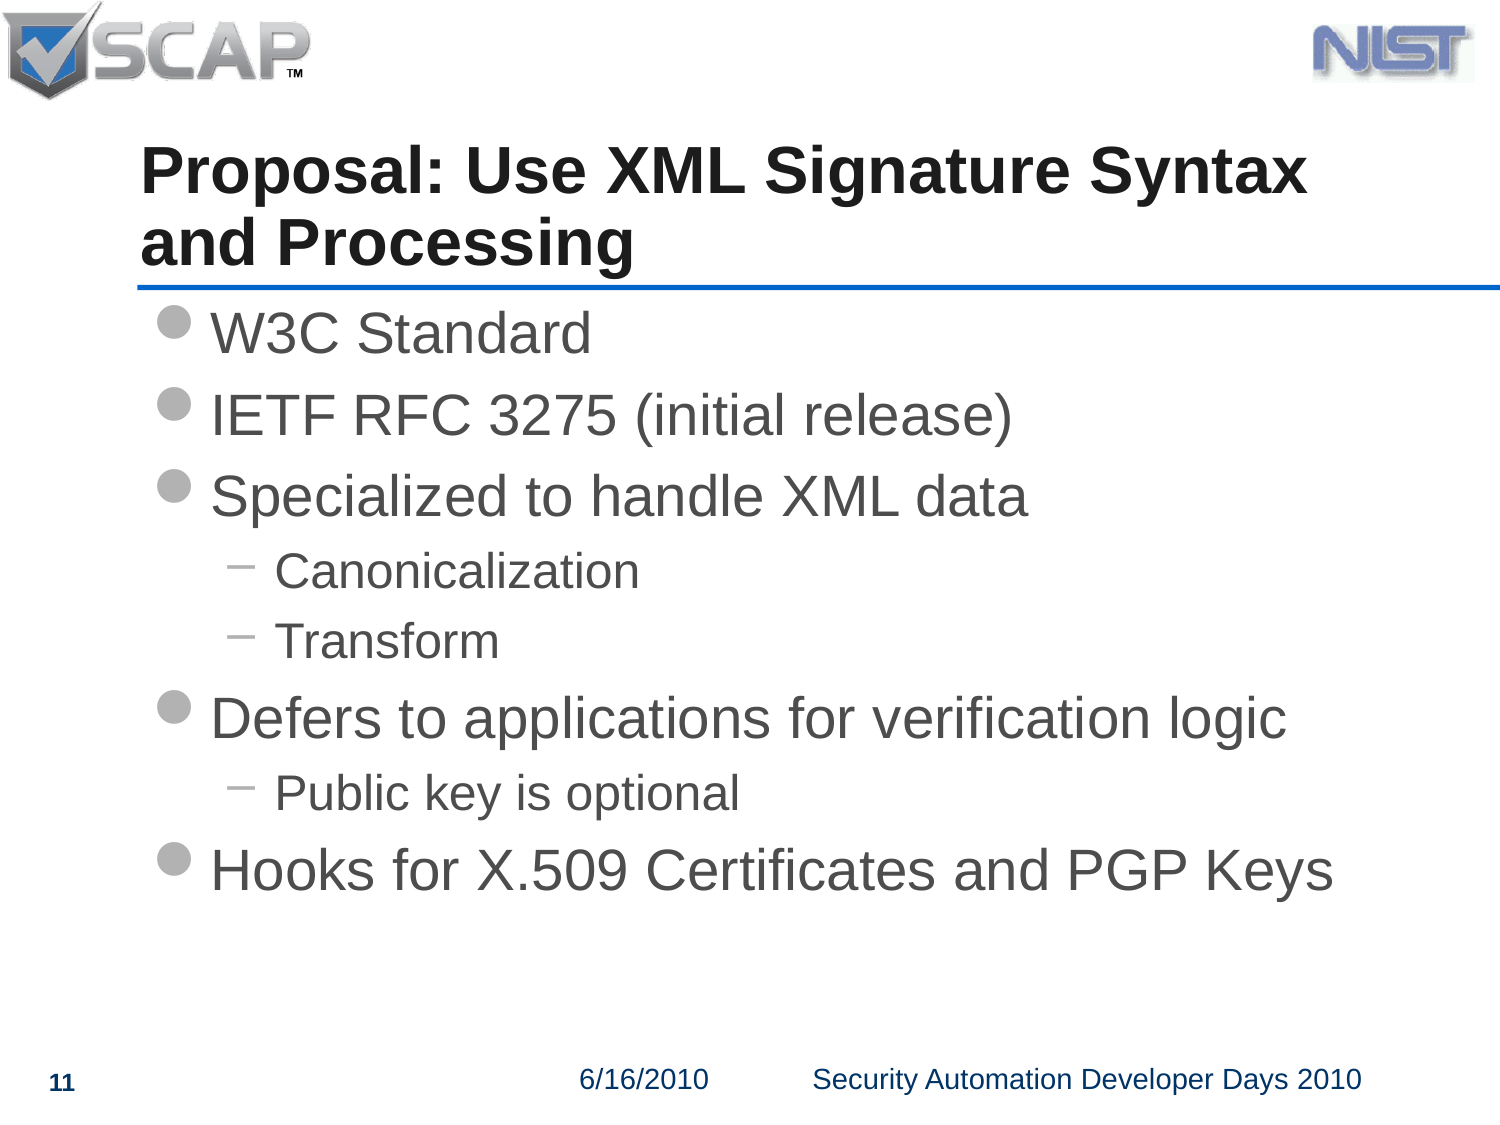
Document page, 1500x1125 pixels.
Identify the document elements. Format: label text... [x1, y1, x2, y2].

footer Security Automation Developer Days 2010 [749, 1024, 1426, 1104]
picture [1312, 24, 1475, 83]
title Proposal: Use XML Signature Syntax and Processing [124, 99, 1426, 288]
picture [0, 0, 313, 103]
list W3C Standard IETF RFC 3275 (initial release) Specialized to handle XML data Canonicalization Transform Defers to applications for verification logic Public key is optional Hooks for X.509 Certificates and PGP Keys [137, 287, 1400, 1026]
slide_number 11 [13, 1023, 111, 1105]
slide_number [374, 1026, 725, 1104]
